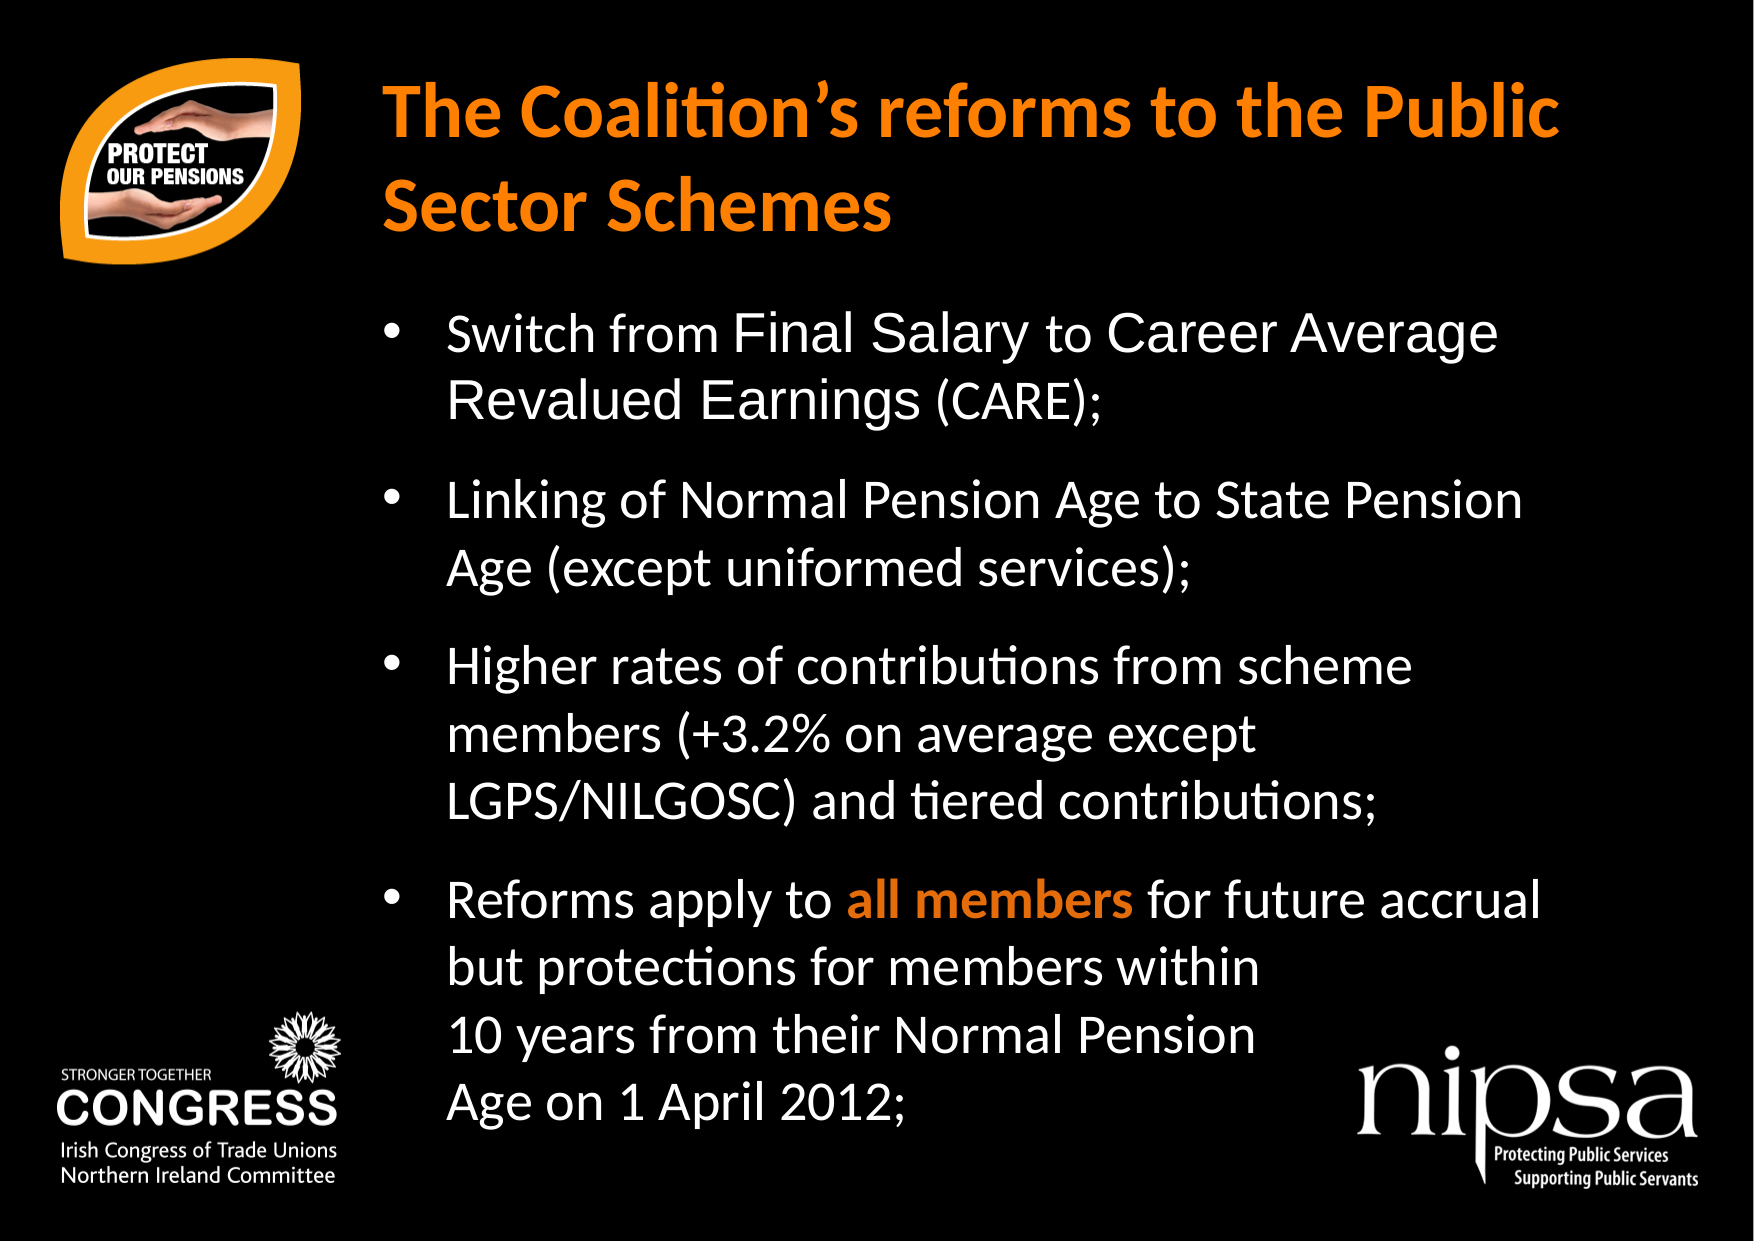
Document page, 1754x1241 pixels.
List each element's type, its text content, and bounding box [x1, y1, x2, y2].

picture [0, 0, 1754, 1241]
list Switch from Final Salary to Career Average Revalued Earnings (CARE); Linking of Normal Pension Age to State Pension Age (except uniformed services); Higher rates of contributions from scheme members (+3.2% on average except LGPS/NILGOSC) and tiered contributions; Reforms apply to all members for future accrual but protections for members within 10 years from their Normal Pension Age on 1 April 2012; [365, 287, 1632, 1198]
text_box The Coalition’s reforms to the Public Sector Schemes [365, 49, 1669, 257]
